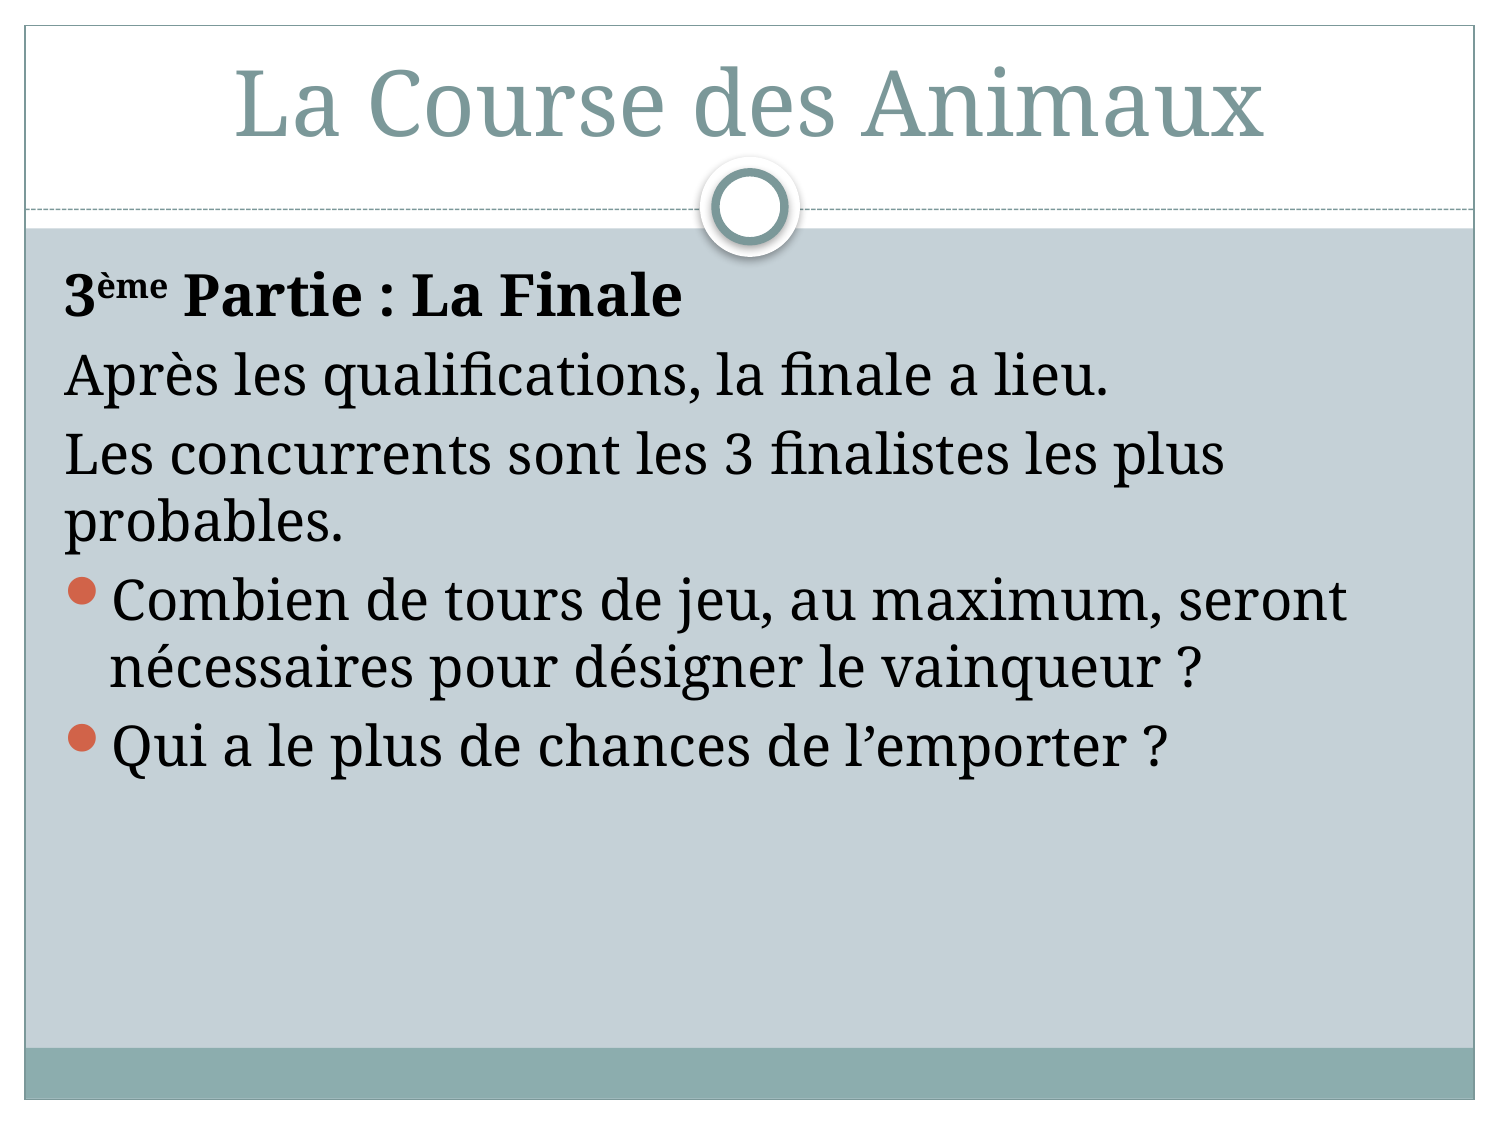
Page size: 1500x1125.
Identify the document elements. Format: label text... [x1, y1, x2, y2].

title La Course des Animaux [49, 37, 1450, 162]
list 3ème Partie : La Finale Après les qualifications, la finale a lieu. Les concurrents sont les 3 finalistes les plus probables. Combien de tours de jeu, au maximum, seront nécessaires pour désigner le vainqueur ? Qui a le plus de chances de l’emporter ? [49, 250, 1445, 1001]
